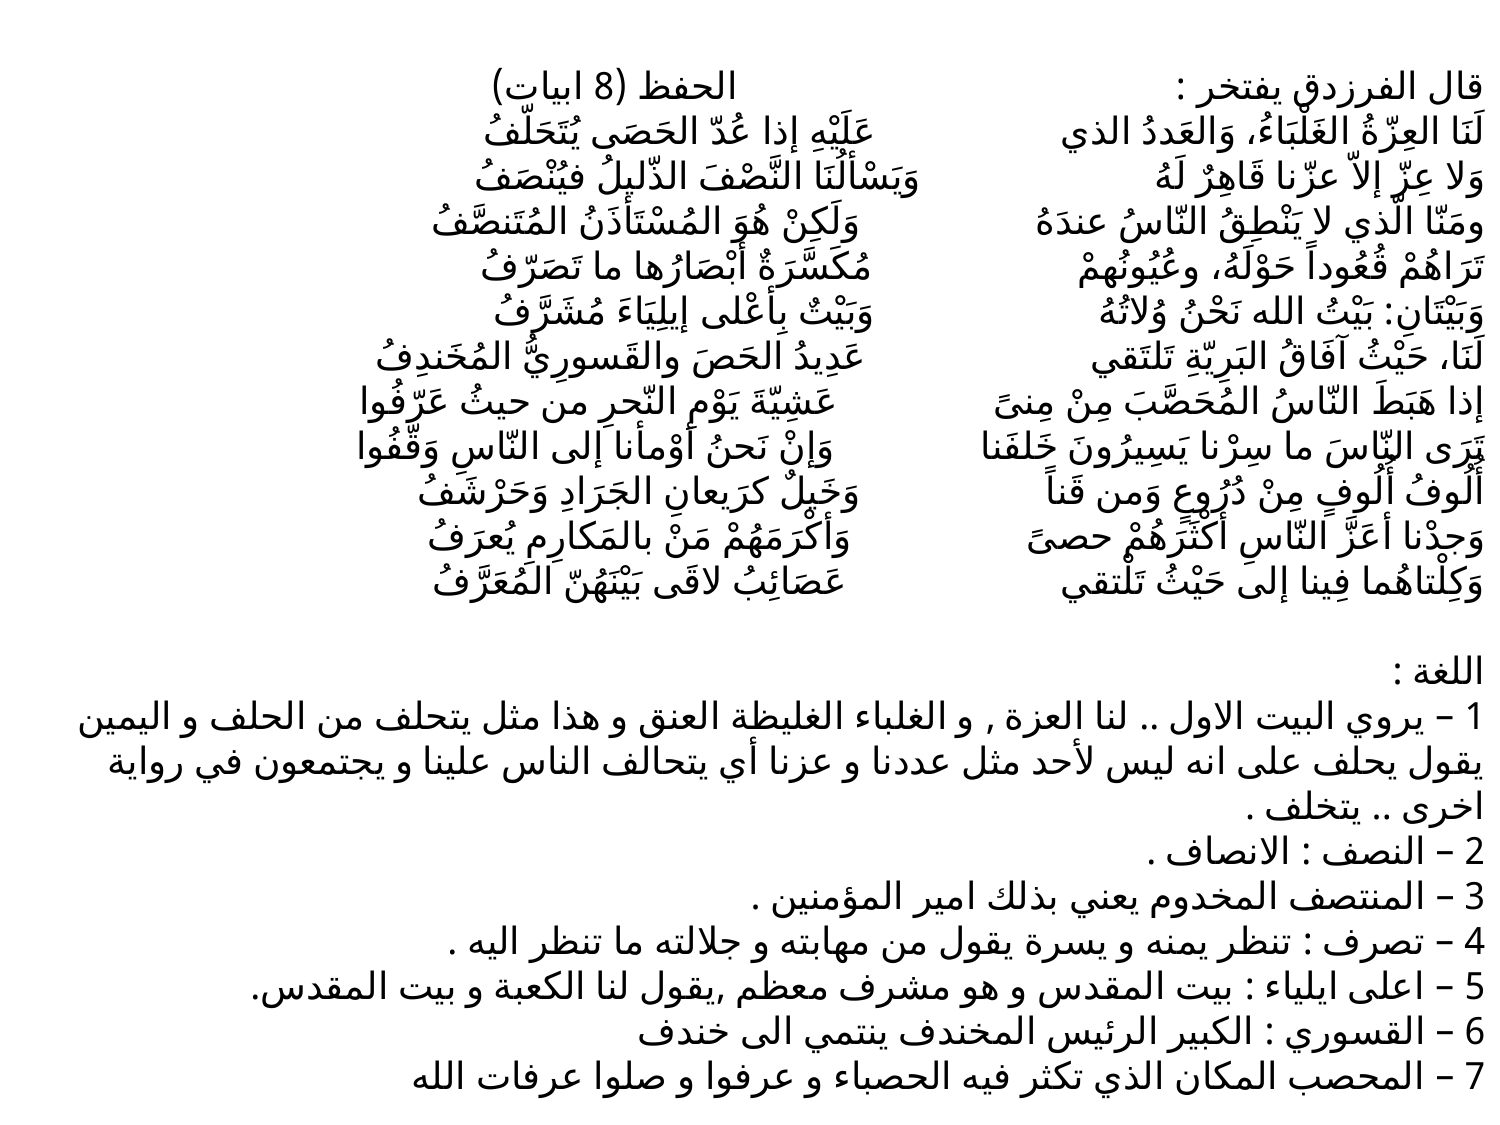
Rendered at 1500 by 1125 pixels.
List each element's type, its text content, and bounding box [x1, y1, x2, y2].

text_box قال الفرزدق يفتخر : الحفظ (8 ابيات) لَنَا العِزّةُ الغَلْبَاءُ، وَالعَددُ الذي عَلَيْهِ إذا عُدّ الحَصَى يُتَحَلّفُ وَلا عِزّ إلاّ عزّنا قَاهِرٌ لَهُ وَيَسْألُنَا النَّصْفَ الذّليلُ فيُنْصَفُ ومَنّا الّذي لا يَنْطِقُ النّاسُ عندَهُ وَلَكِنْ هُوَ المُسْتَأذَنُ المُتَنصَّفُ تَرَاهُمْ قُعُوداً حَوْلَهُ، وعُيُونُهمْ مُكَسَّرَةٌ أبْصَارُها ما تَصَرّفُ وَبَيْتَانِ: بَيْتُ الله نَحْنُ وُلاتُهُ وَبَيْتٌ بِأعْلى إيلِيَاءَ مُشَرَّفُ لَنَا، حَيْثُ آفَاقُ البَرِيّةِ تَلتَقي عَدِيدُ الحَصَ والقَسورِيُّ المُخَندِفُ إذا هَبَطَ النّاسُ المُحَصَّبَ مِنْ مِنىً عَشِيّةَ يَوْمِ النّحرِ من حيثُ عَرّفُوا تَرَى النّاسَ ما سِرْنا يَسِيرُونَ خَلفَنا وَإنْ نَحنُ أوْمأنا إلى النّاسِ وَقّفُوا أُلُوفُ أُلُوفٍ مِنْ دُرُوعٍ وَمن قَناً وَخَيلٌ كرَيعانِ الجَرَادِ وَحَرْشَفُ وَجدْنا أعَزَّ النّاسِ أكْثَرَهُمْ حصىً وَأكْرَمَهُمْ مَنْ بالمَكارِمِ يُعرَفُ وَكِلْتاهُما فِينا إلى حَيْثُ تَلْتقي عَصَائِبُ لاقَى بَيْنَهُنّ المُعَرَّفُ اللغة : 1 – يروي البيت الاول .. لنا العزة , و الغلباء الغليظة العنق و هذا مثل يتحلف من الحلف و اليمين يقول يحلف على انه ليس لأحد مثل عددنا و عزنا أي يتحالف الناس علينا و يجتمعون في رواية اخرى .. يتخلف . 2 – النصف : الانصاف . 3 – المنتصف المخدوم يعني بذلك امير المؤمنين . 4 – تصرف : تنظر يمنه و يسرة يقول من مهابته و جلالته ما تنظر اليه . 5 – اعلى ايلياء : بيت المقدس و هو مشرف معظم ,يقول لنا الكعبة و بيت المقدس. 6 – القسوري : الكبير الرئيس المخندف ينتمي الى خندف 7 – المحصب المكان الذي تكثر فيه الحصباء و عرفوا و صلوا عرفات الله [0, 54, 1500, 1125]
